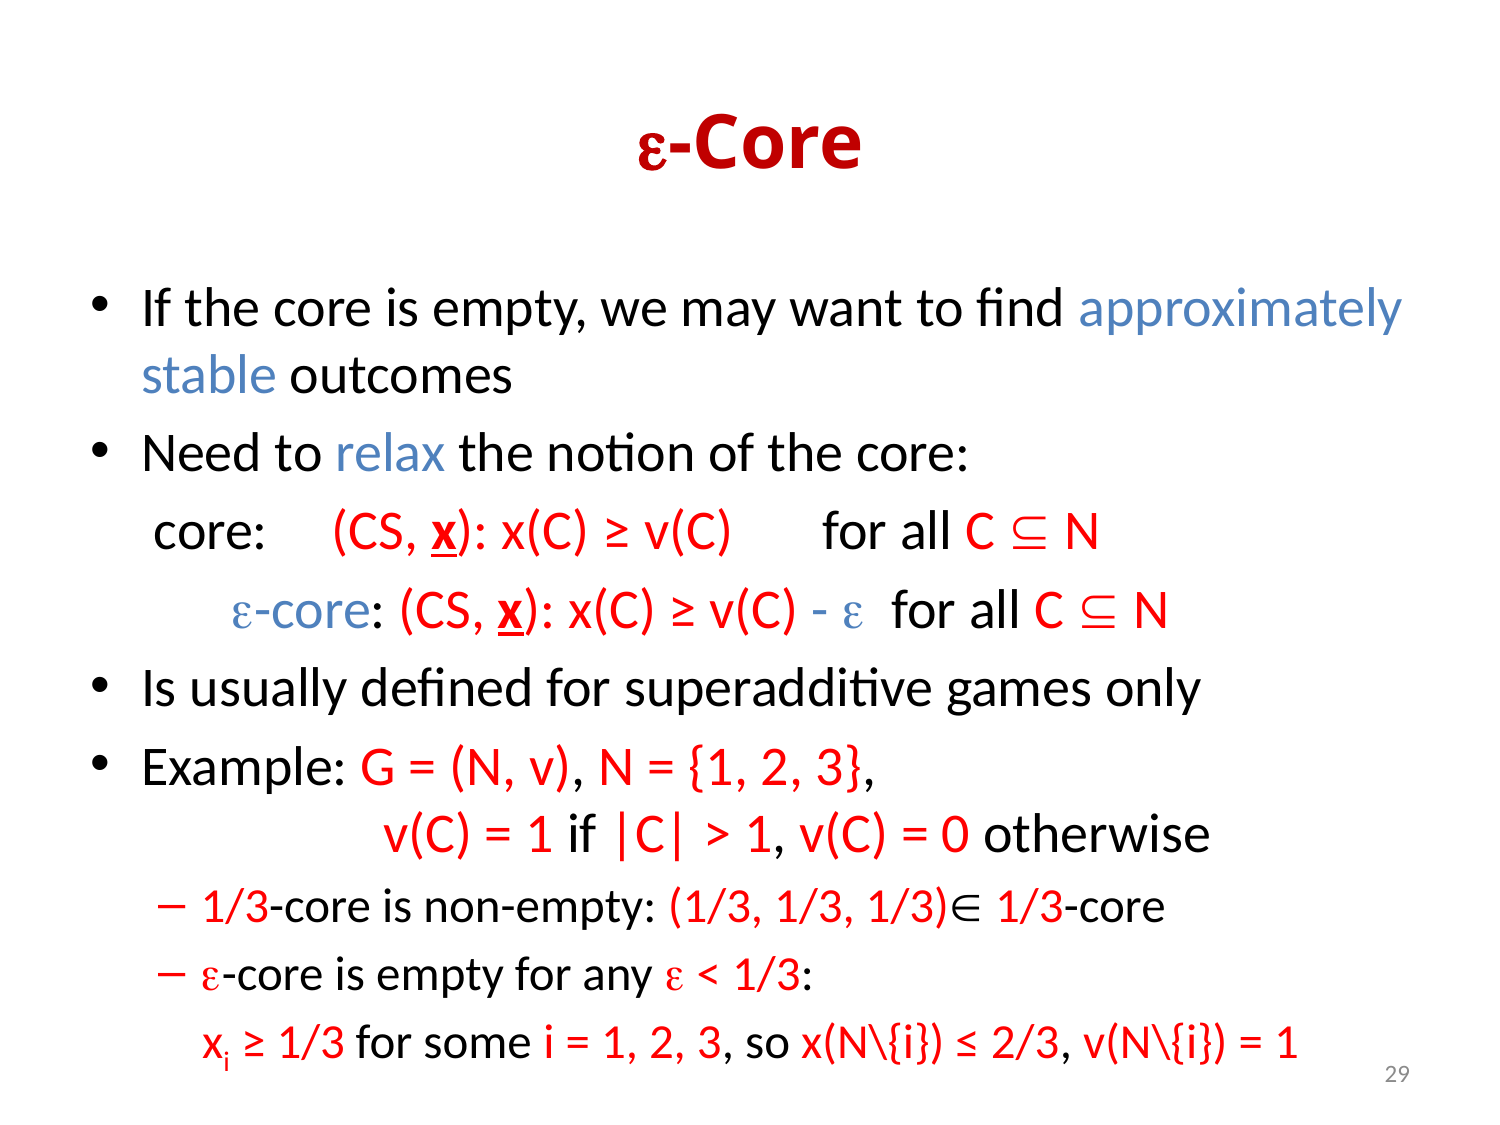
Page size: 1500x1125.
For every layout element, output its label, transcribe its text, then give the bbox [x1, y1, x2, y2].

title e-Core [75, 45, 1425, 233]
slide_number 29 [1074, 1042, 1425, 1103]
list If the core is empty, we may want to find approximately stable outcomes Need to relax the notion of the core: core: (CS, x): x(C) ≥ v(C) for all C  N e-core: (CS, x): x(C) ≥ v(C) - e for all C  N Is usually defined for superadditive games only Example: G = (N, v), N = {1, 2, 3}, v(C) = 1 if |C| > 1, v(C) = 0 otherwise 1/3-core is non-empty: (1/3, 1/3, 1/3) 1/3-core e-core is empty for any e < 1/3: xi ≥ 1/3 for some i = 1, 2, 3, so x(N\{i}) ≤ 2/3, v(N\{i}) = 1 [75, 262, 1471, 1094]
